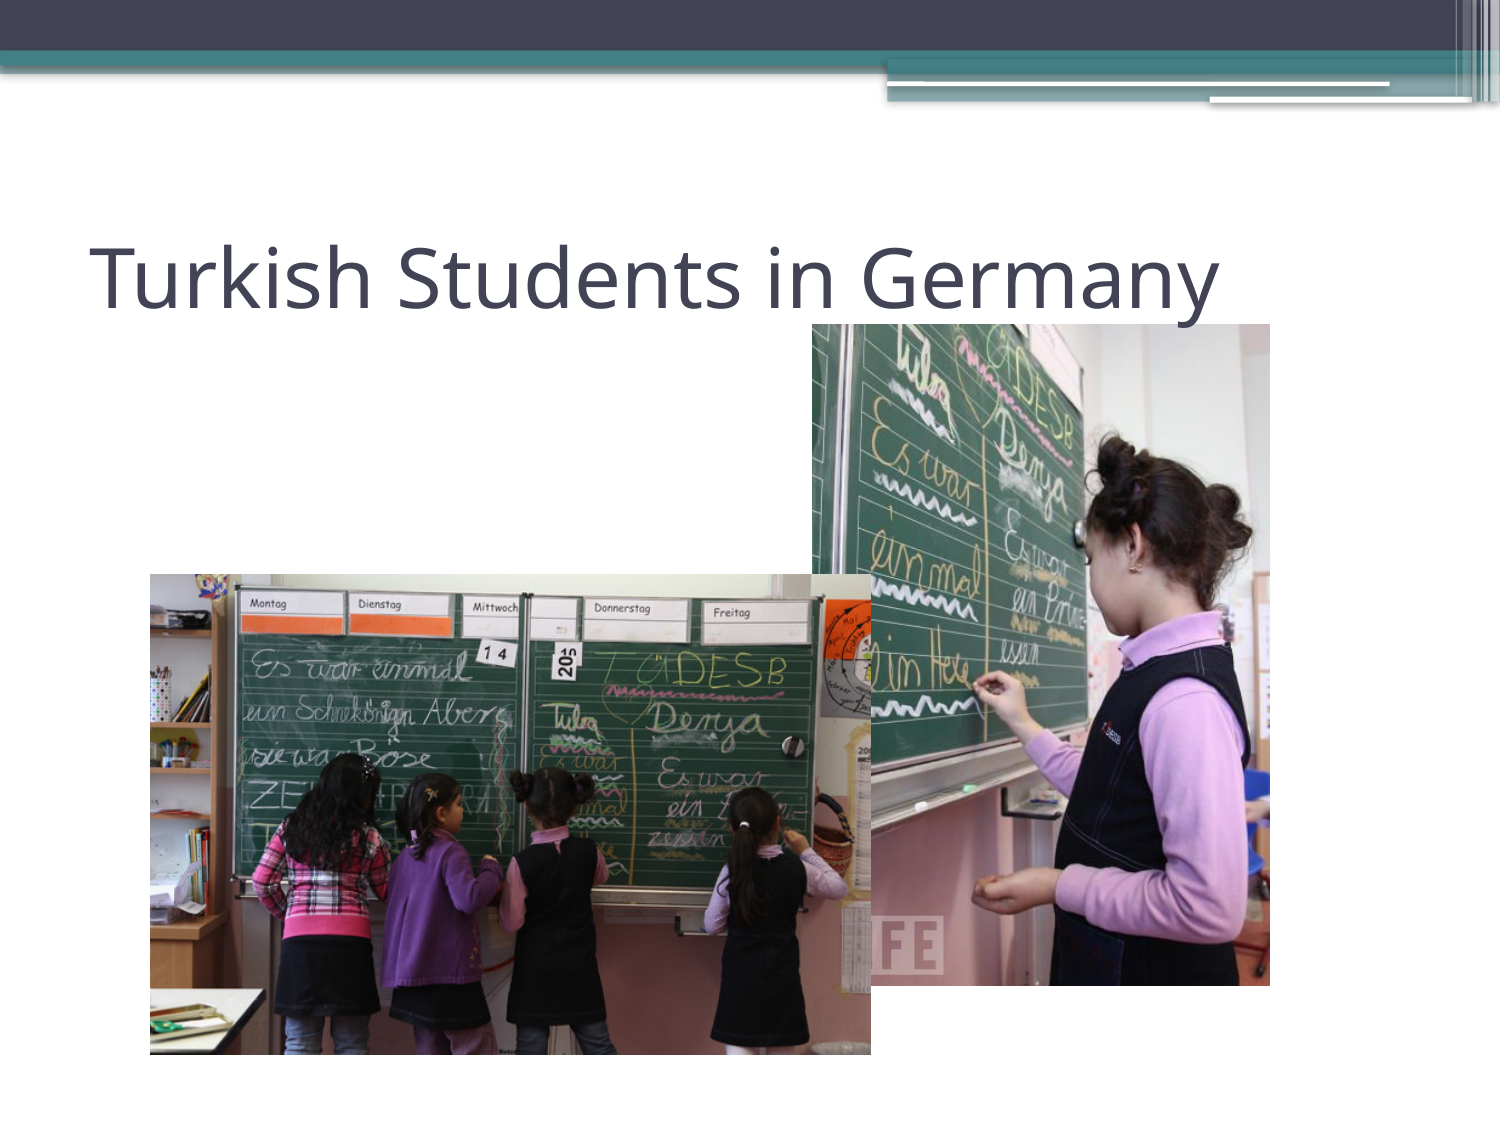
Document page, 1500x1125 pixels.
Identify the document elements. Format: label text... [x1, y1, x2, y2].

picture [149, 324, 1270, 1056]
title Turkish Students in Germany [75, 187, 1425, 363]
